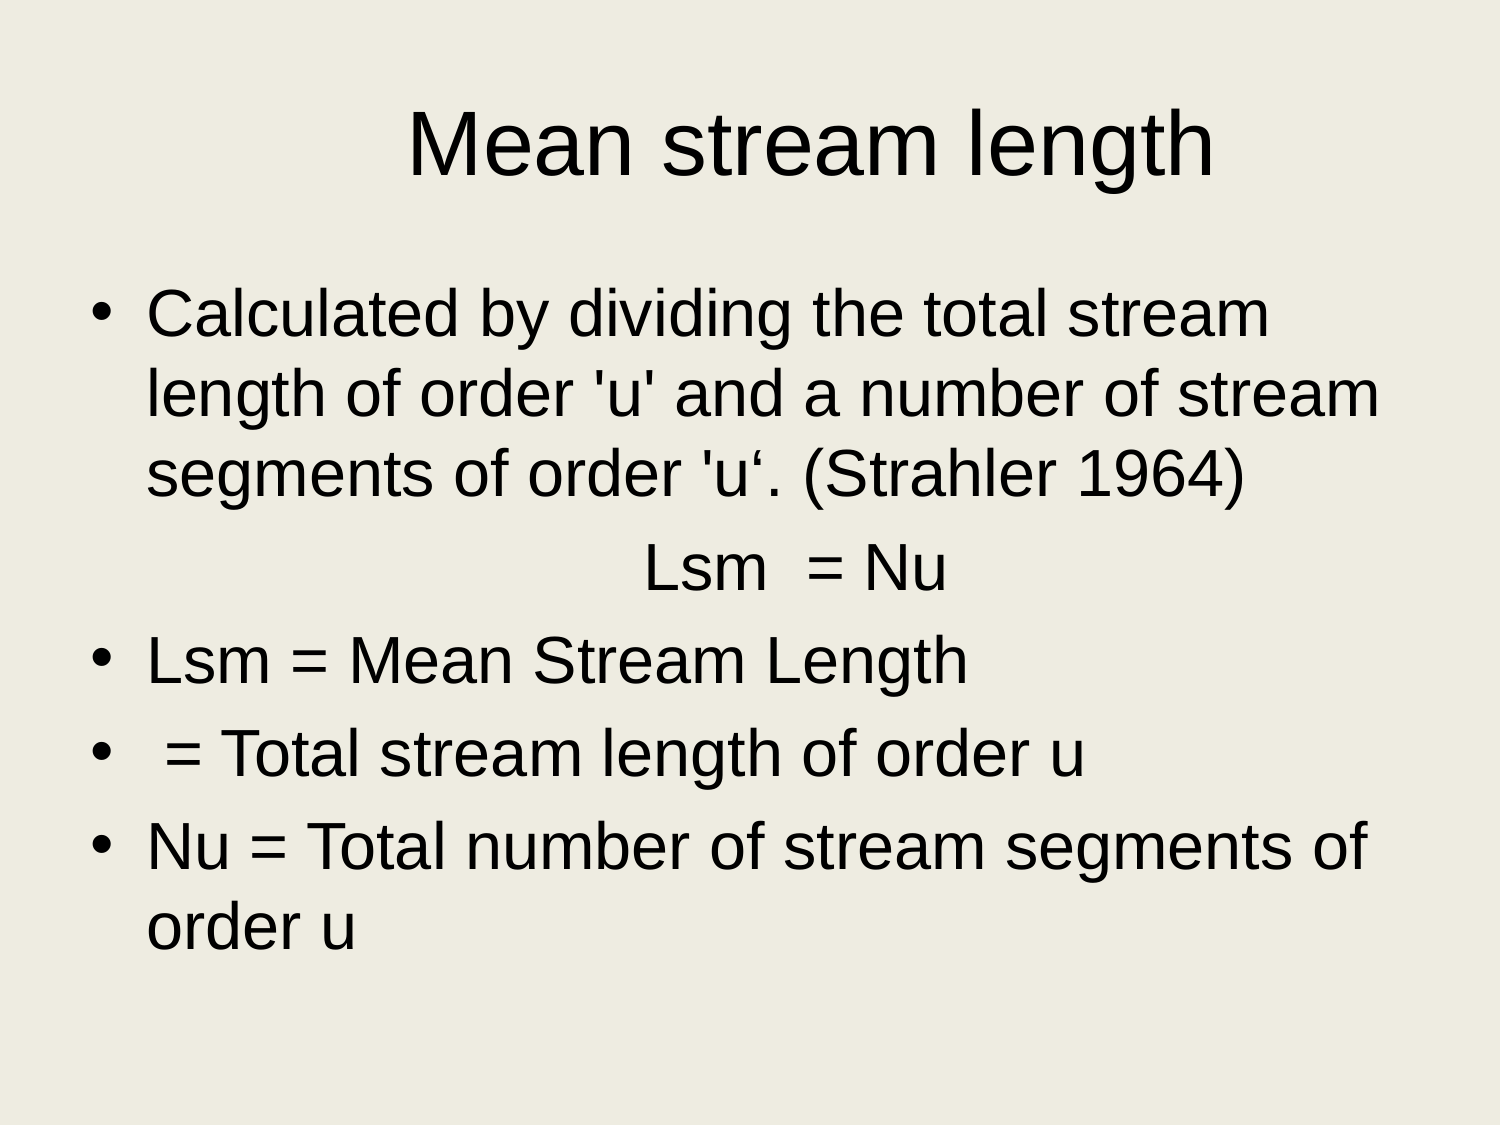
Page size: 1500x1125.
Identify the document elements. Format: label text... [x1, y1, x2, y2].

title Mean stream length [75, 45, 1425, 233]
